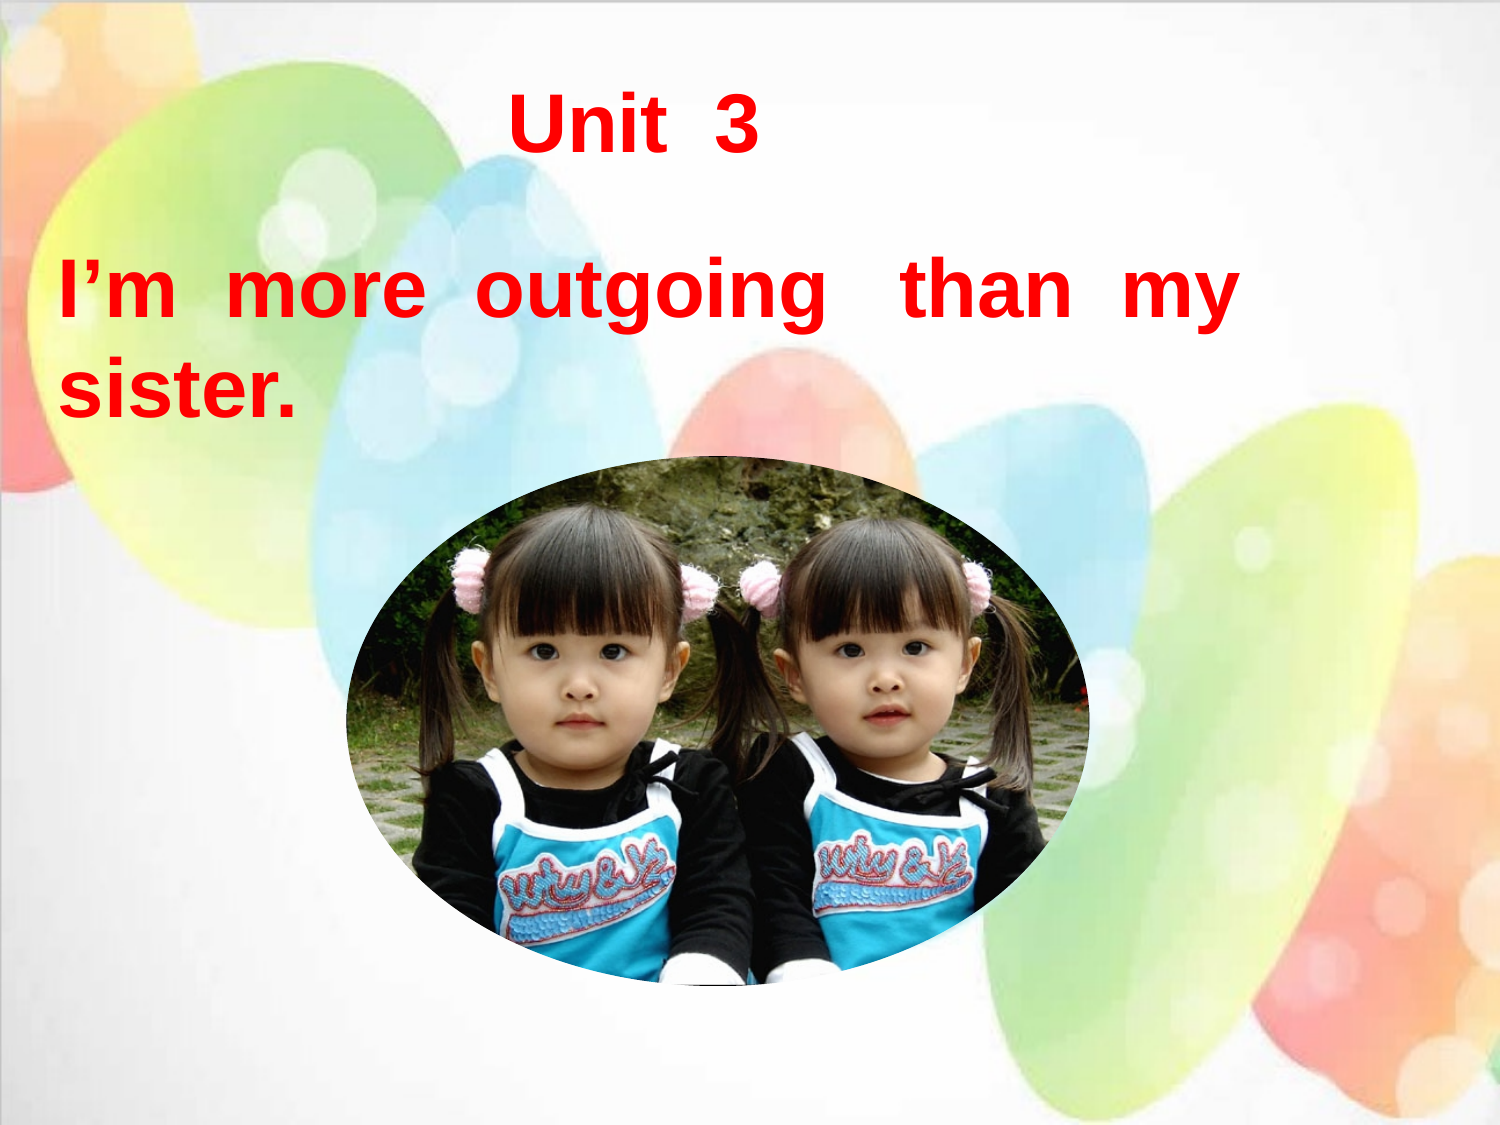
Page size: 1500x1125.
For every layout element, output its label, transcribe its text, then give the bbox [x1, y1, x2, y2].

text_box Unit 3 [492, 61, 777, 177]
picture [0, 0, 1500, 1125]
text_box I’m more outgoing than my sister. [43, 227, 1473, 442]
